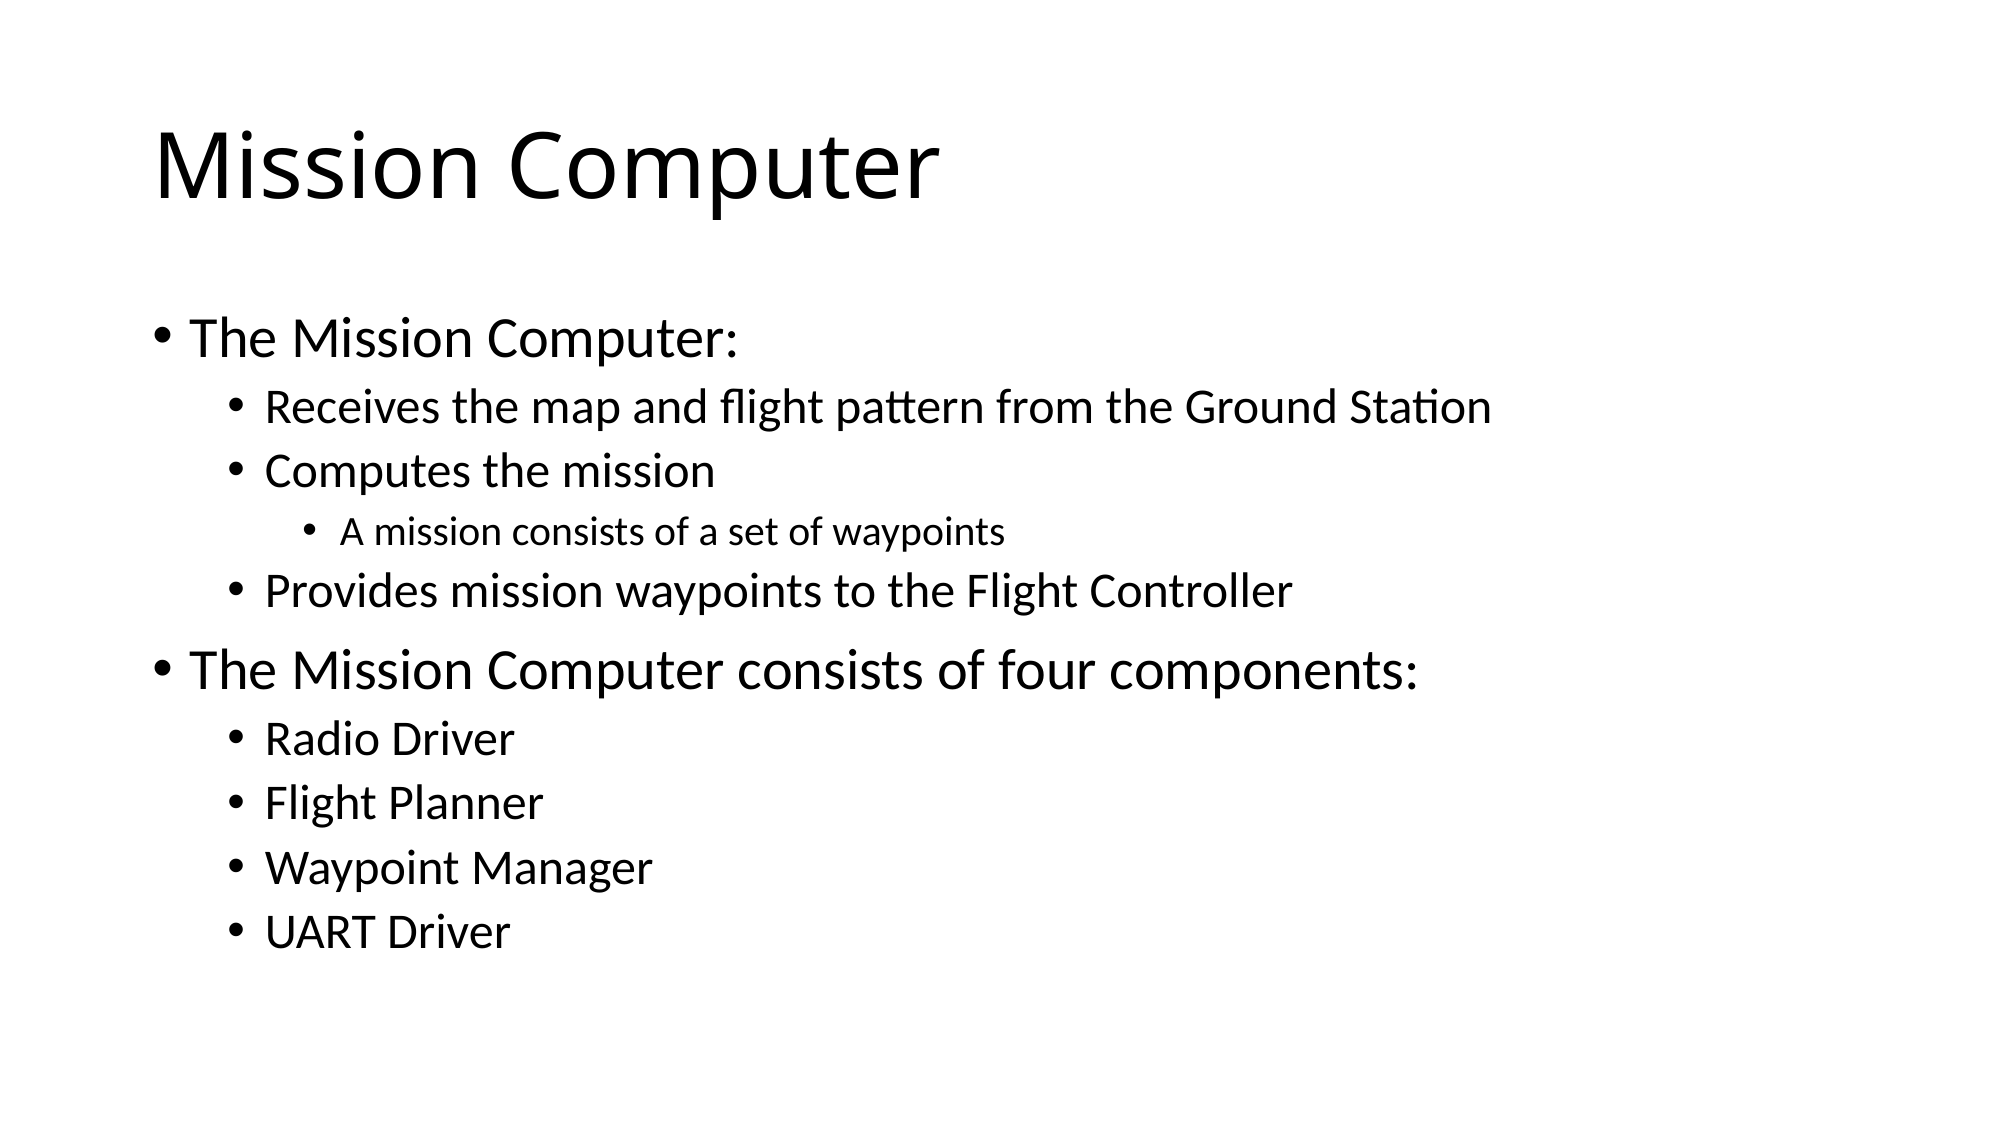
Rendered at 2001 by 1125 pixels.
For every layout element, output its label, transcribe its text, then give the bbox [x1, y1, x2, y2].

title Mission Computer [137, 59, 1863, 278]
list The Mission Computer: Receives the map and flight pattern from the Ground Station Computes the mission A mission consists of a set of waypoints Provides mission waypoints to the Flight Controller The Mission Computer consists of four components: Radio Driver Flight Planner Waypoint Manager UART Driver [137, 299, 1863, 1014]
